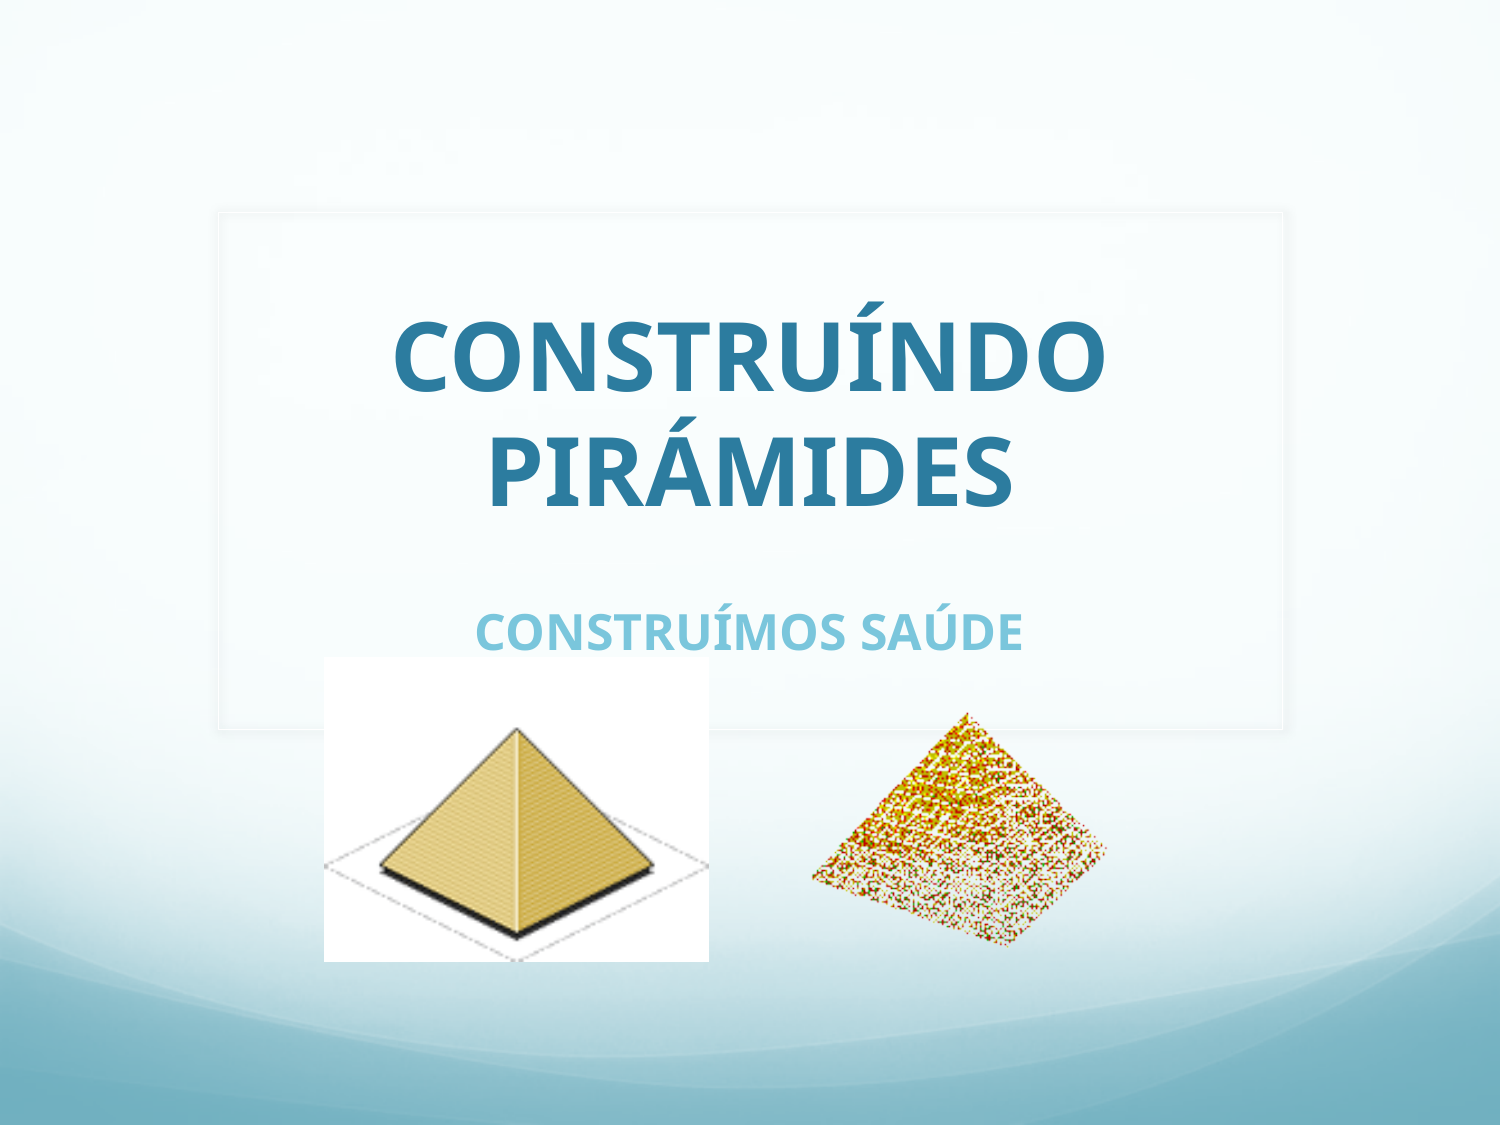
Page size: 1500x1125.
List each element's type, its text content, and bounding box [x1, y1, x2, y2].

title CONSTRUÍNDO PIRÁMIDES [217, 249, 1283, 533]
picture [324, 656, 709, 963]
picture [796, 704, 1131, 963]
subtitle CONSTRUÍMOS SAÚDE [217, 541, 1283, 692]
